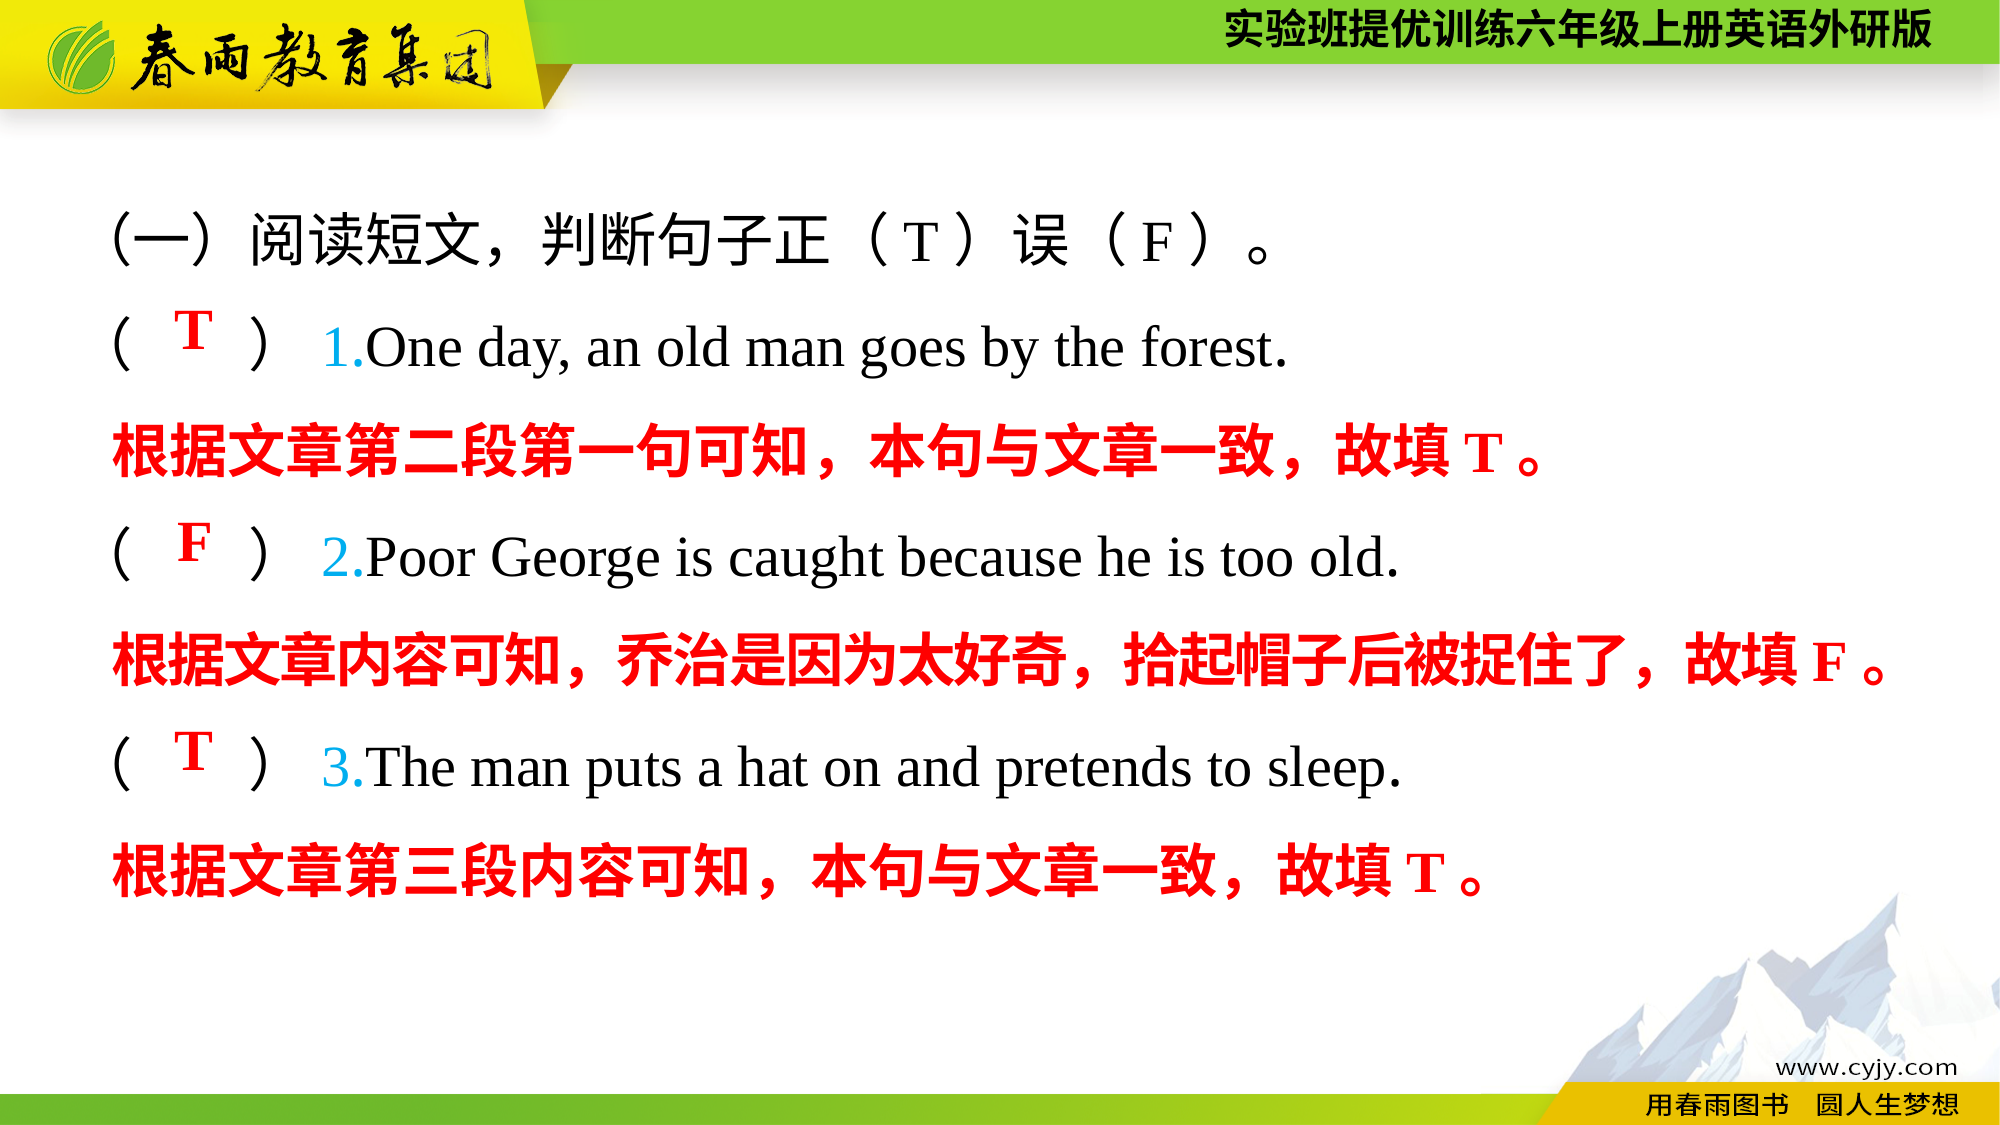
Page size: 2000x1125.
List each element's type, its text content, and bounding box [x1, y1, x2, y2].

text_box 根据文章第二段第一句可知，本句与文章一致，故填T。 [96, 371, 1941, 492]
text_box F [162, 495, 247, 580]
picture [0, 0, 2000, 1125]
text_box T [159, 704, 244, 790]
text_box T [159, 283, 244, 369]
list （一）阅读短文，判断句子正（T）误（F）。 （ ）1.One day, an old man goes by the forest. （ ）2.Poor George is caught because he is too old. （ ）3.The man puts a hat on and pretends to sleep. [59, 160, 1944, 799]
text_box 根据文章第三段内容可知，本句与文章一致，故填T。 [96, 791, 1981, 912]
text_box 根据文章内容可知，乔治是因为太好奇，拾起帽子后被捉住了，故填F。 [96, 580, 1944, 701]
